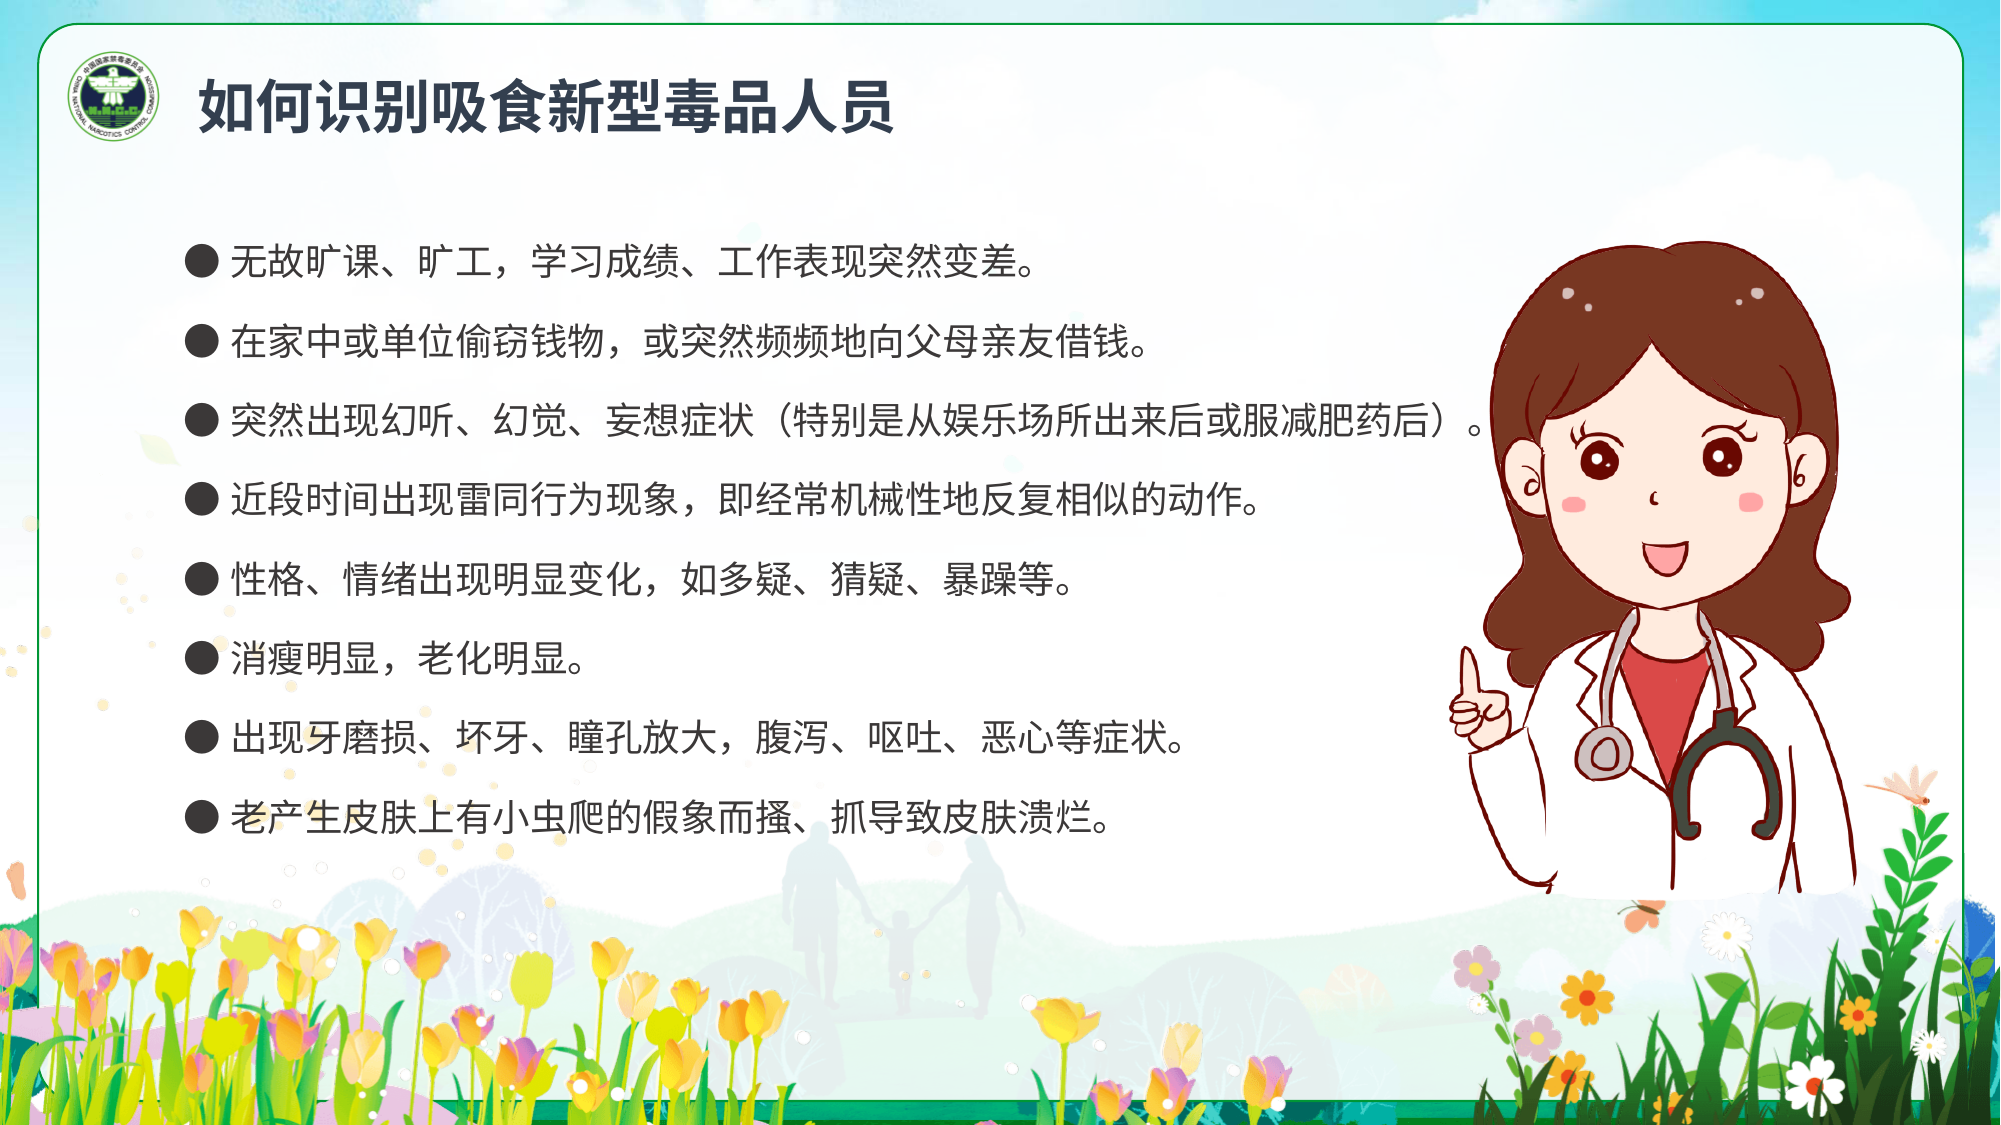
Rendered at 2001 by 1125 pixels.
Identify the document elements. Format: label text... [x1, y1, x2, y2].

text_box ●无故旷课、旷工，学习成绩、工作表现突然变差。 ●在家中或单位偷窃钱物，或突然频频地向父母亲友借钱。 ●突然出现幻听、幻觉、妄想症状（特别是从娱乐场所出来后或服减肥药后）。 ●近段时间出现雷同行为现象，即经常机械性地反复相似的动作。 ●性格、情绪出现明显变化，如多疑、猜疑、暴躁等。 ●消瘦明显，老化明显。 ●出现牙磨损、坏牙、瞳孔放大，腹泻、呕吐、恶心等症状。 ●老产生皮肤上有小虫爬的假象而搔、抓导致皮肤溃烂。 [169, 217, 1249, 764]
text_box 如何识别吸食新型毒品人员 [182, 63, 1115, 150]
picture [0, 0, 2001, 1125]
